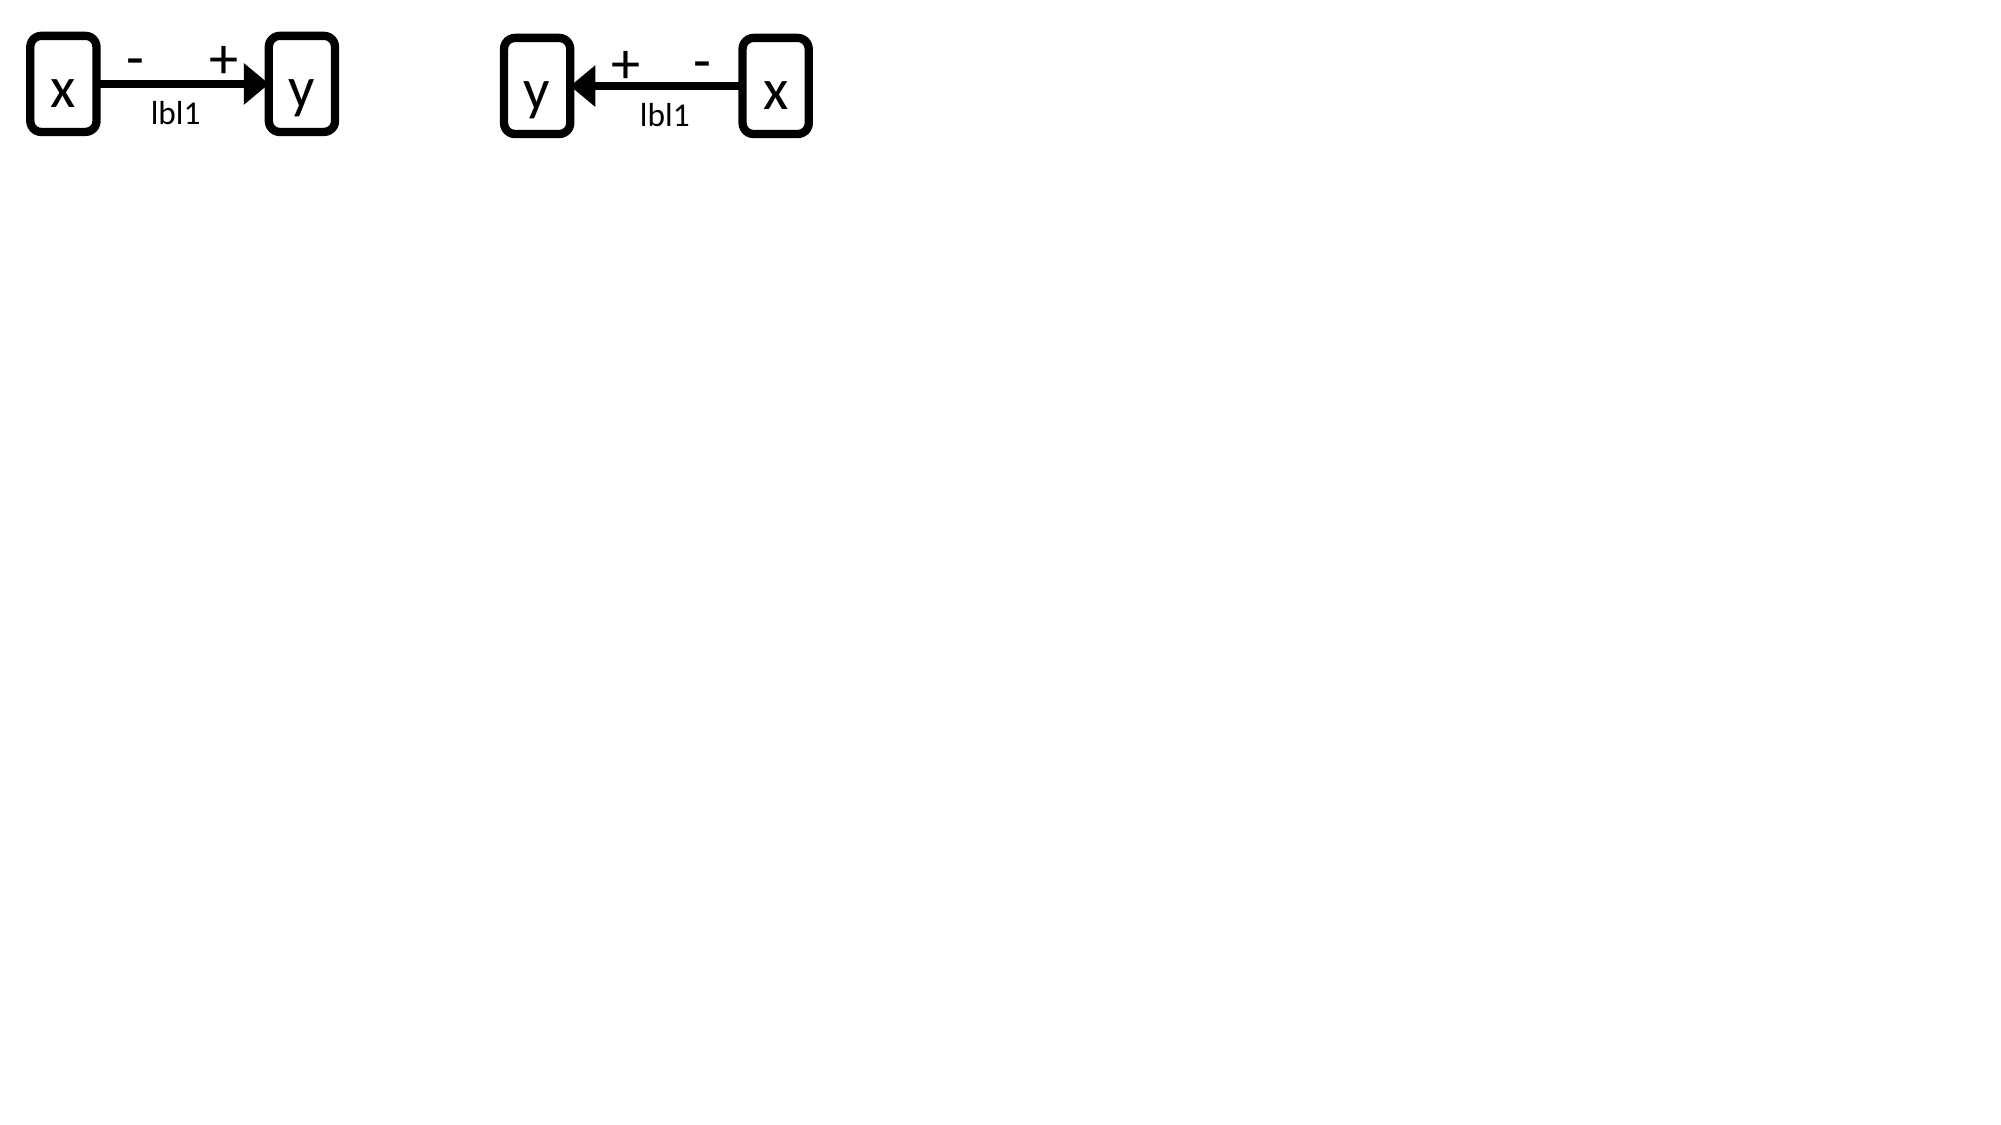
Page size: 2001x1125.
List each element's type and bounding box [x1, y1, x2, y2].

text_box [504, 14, 809, 142]
text_box [30, 12, 336, 140]
